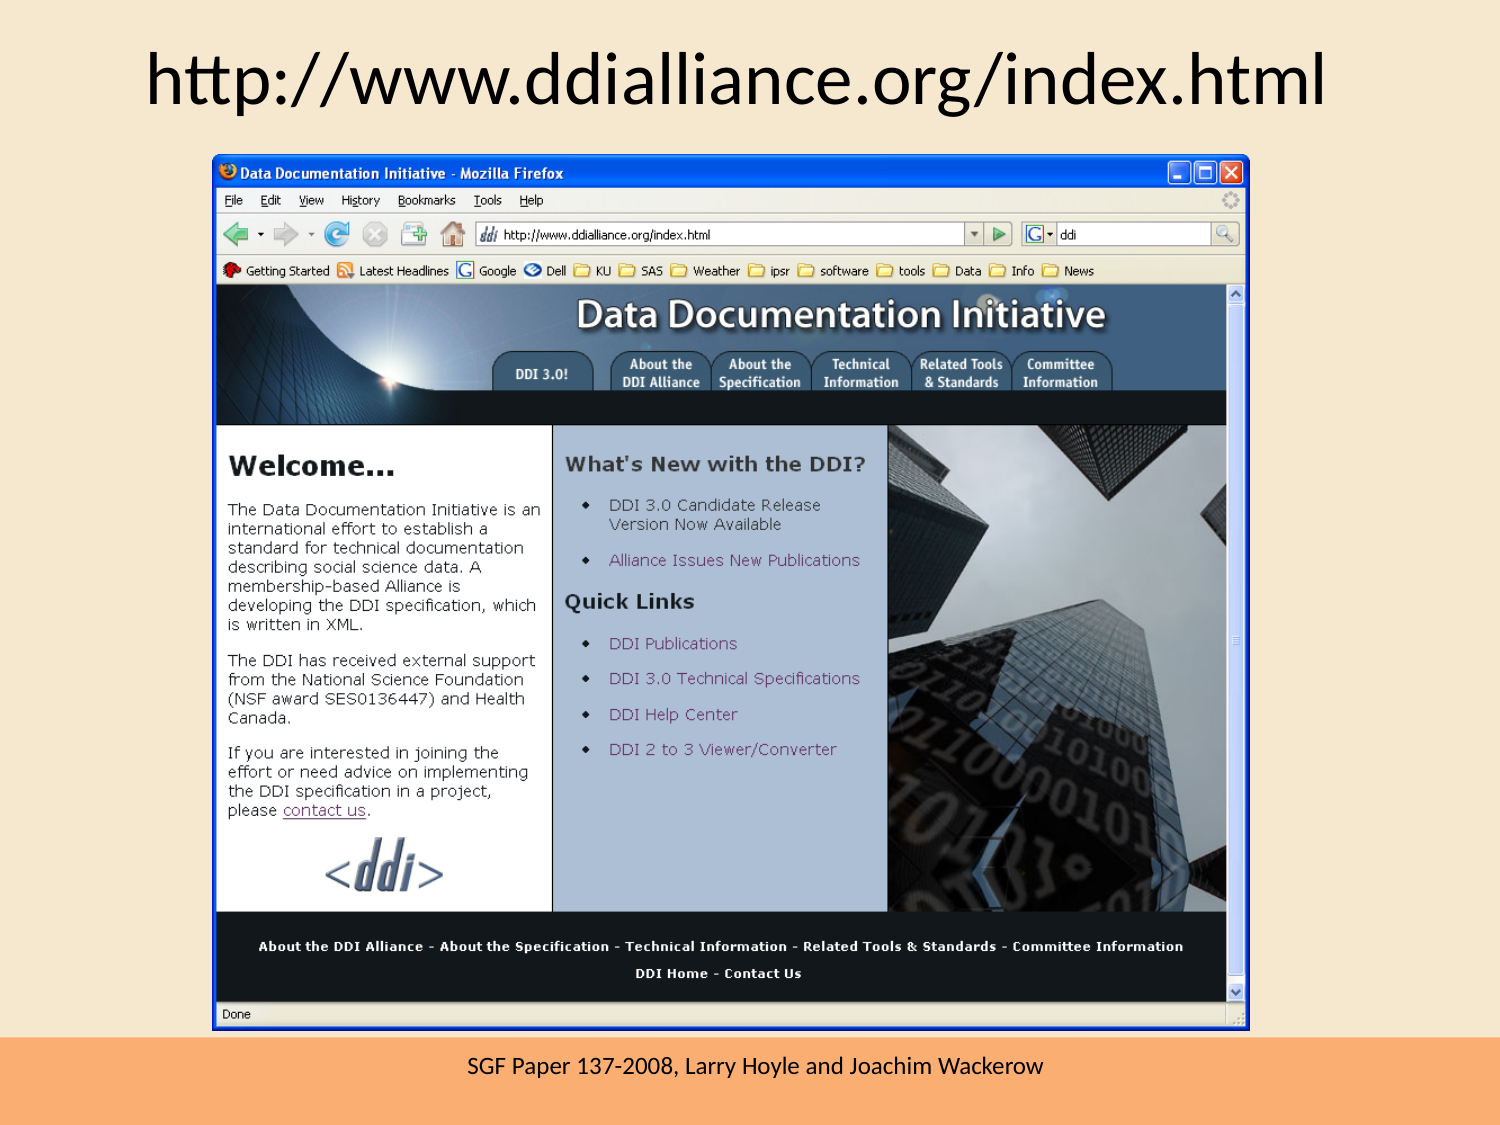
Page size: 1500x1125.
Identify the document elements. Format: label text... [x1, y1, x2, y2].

title http://www.ddialliance.org/index.html [0, 0, 1475, 150]
footer SGF Paper 137-2008, Larry Hoyle and Joachim Wackerow [399, 1042, 1113, 1103]
picture [212, 154, 1251, 1032]
